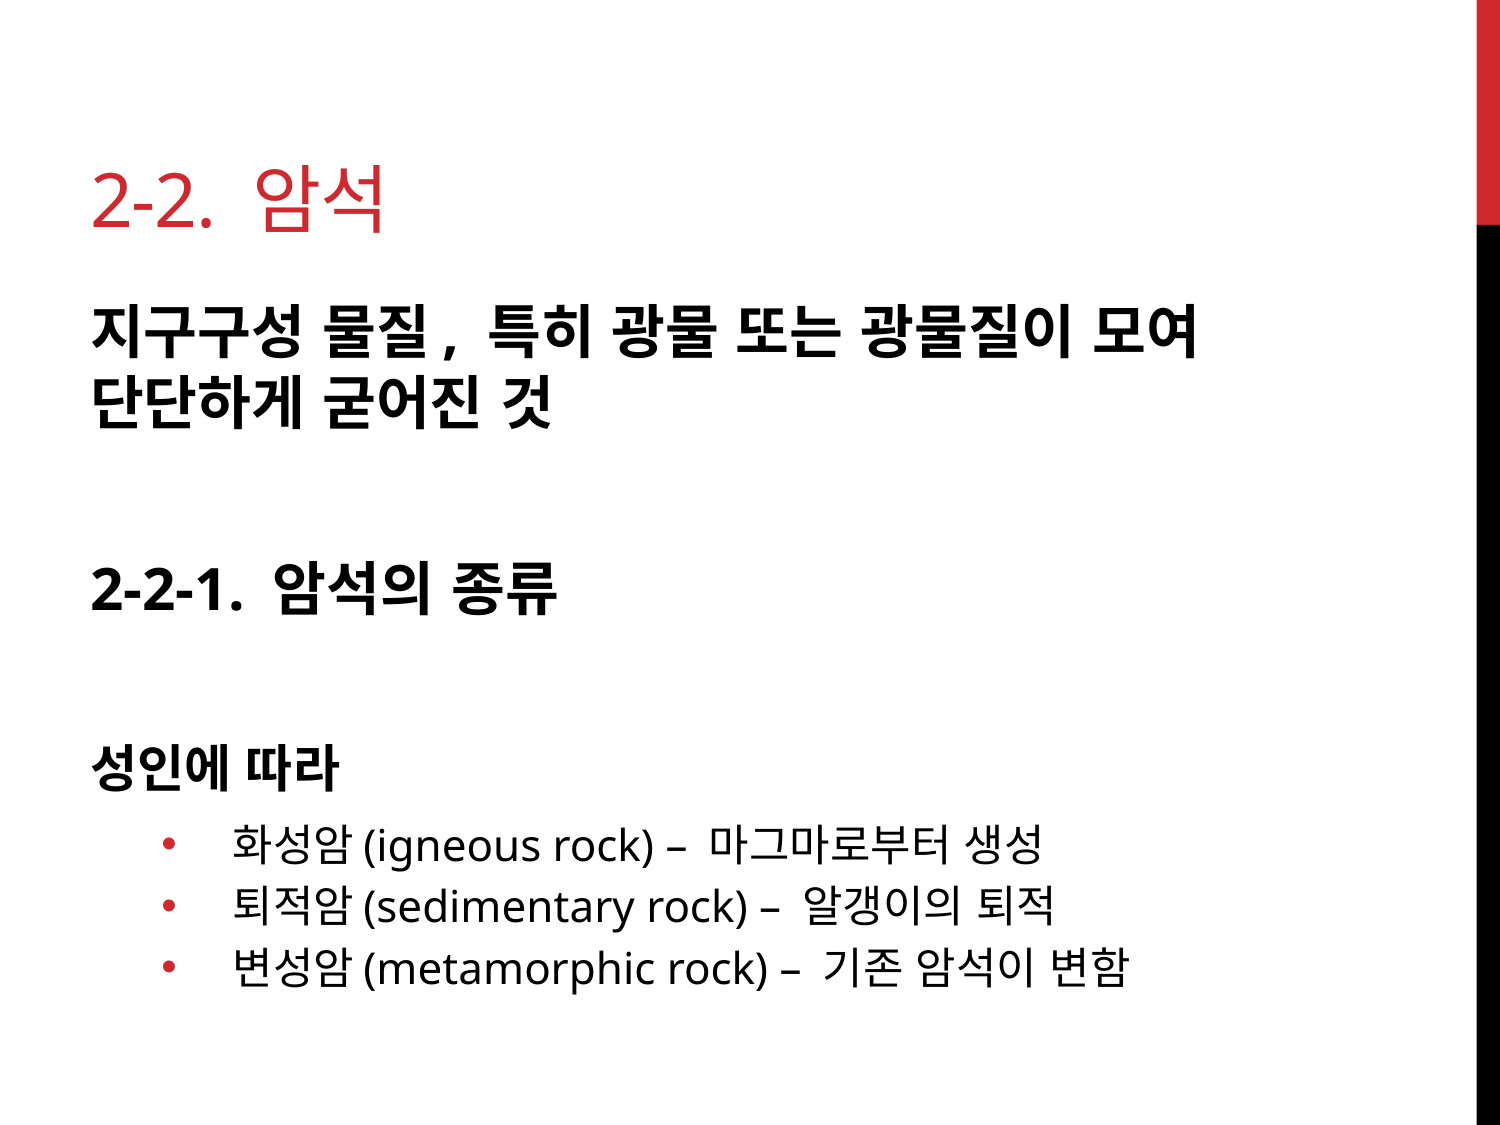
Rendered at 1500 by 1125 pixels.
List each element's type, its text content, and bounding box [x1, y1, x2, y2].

list 지구구성 물질, 특히 광물 또는 광물질이 모여 단단하게 굳어진 것 2-2-1. 암석의 종류 성인에 따라 화성암(igneous rock) – 마그마로부터 생성 퇴적암(sedimentary rock) – 알갱이의 퇴적 변성암(metamorphic rock) – 기존 암석이 변함 [75, 287, 1325, 1005]
title 2-2. 암석 [75, 125, 1025, 250]
